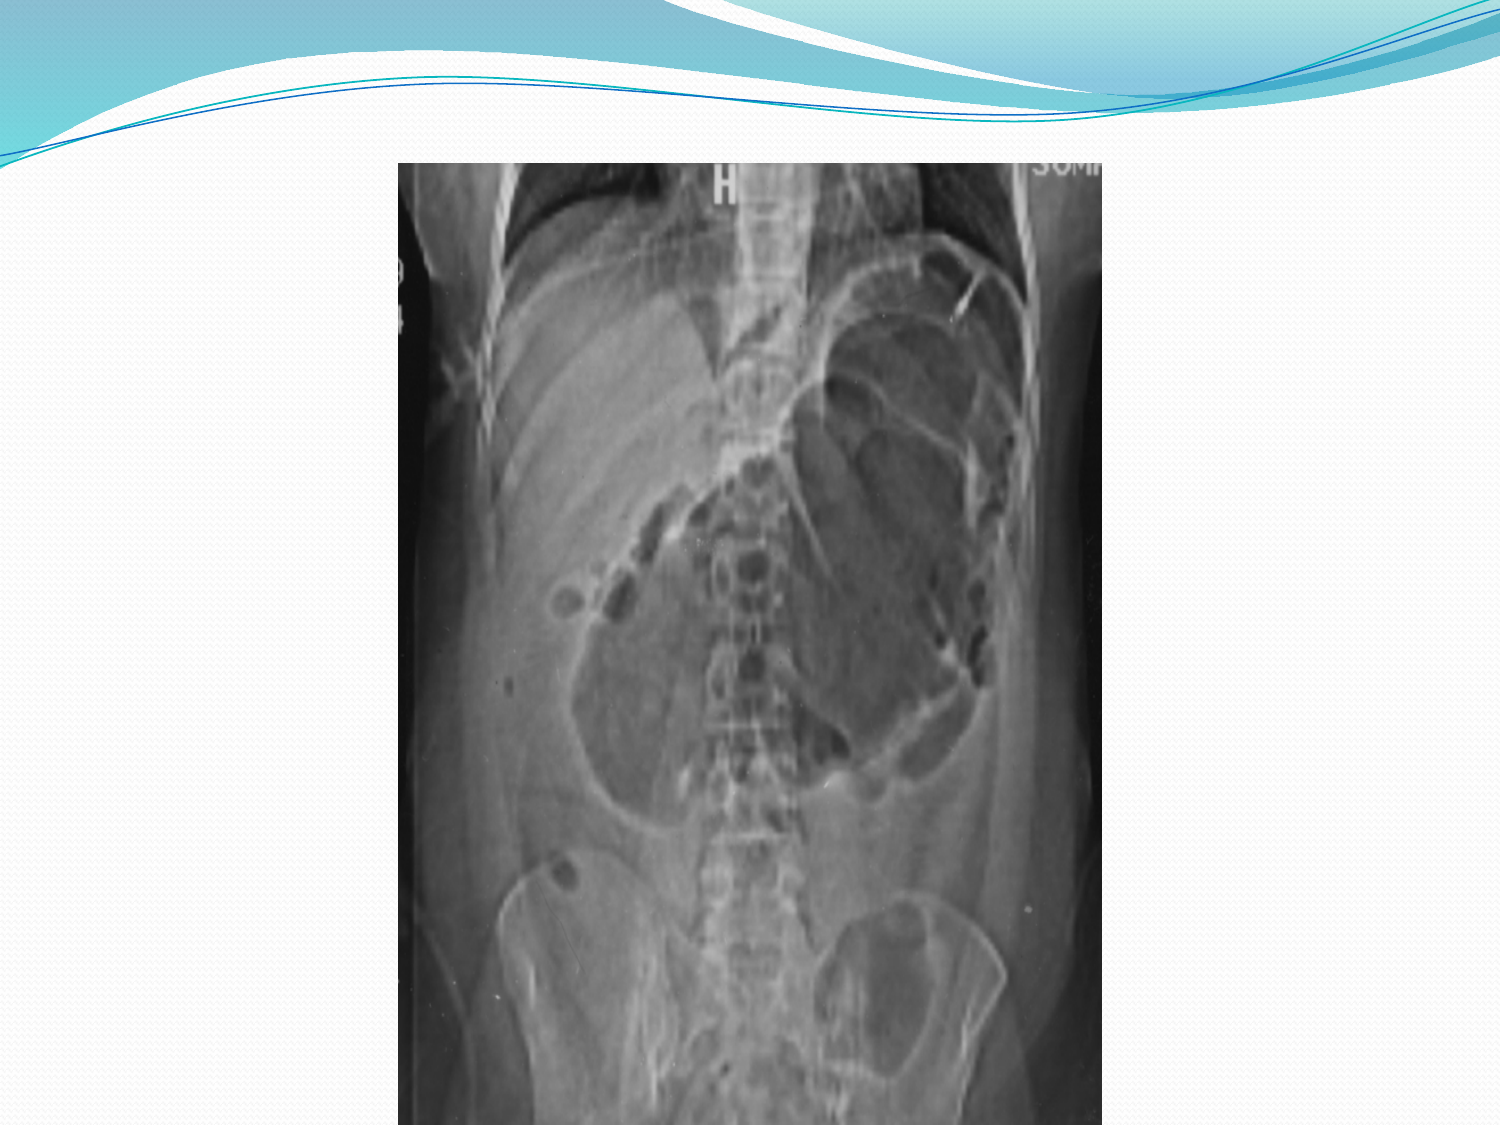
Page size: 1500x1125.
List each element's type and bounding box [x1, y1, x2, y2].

list [398, 163, 1102, 1125]
